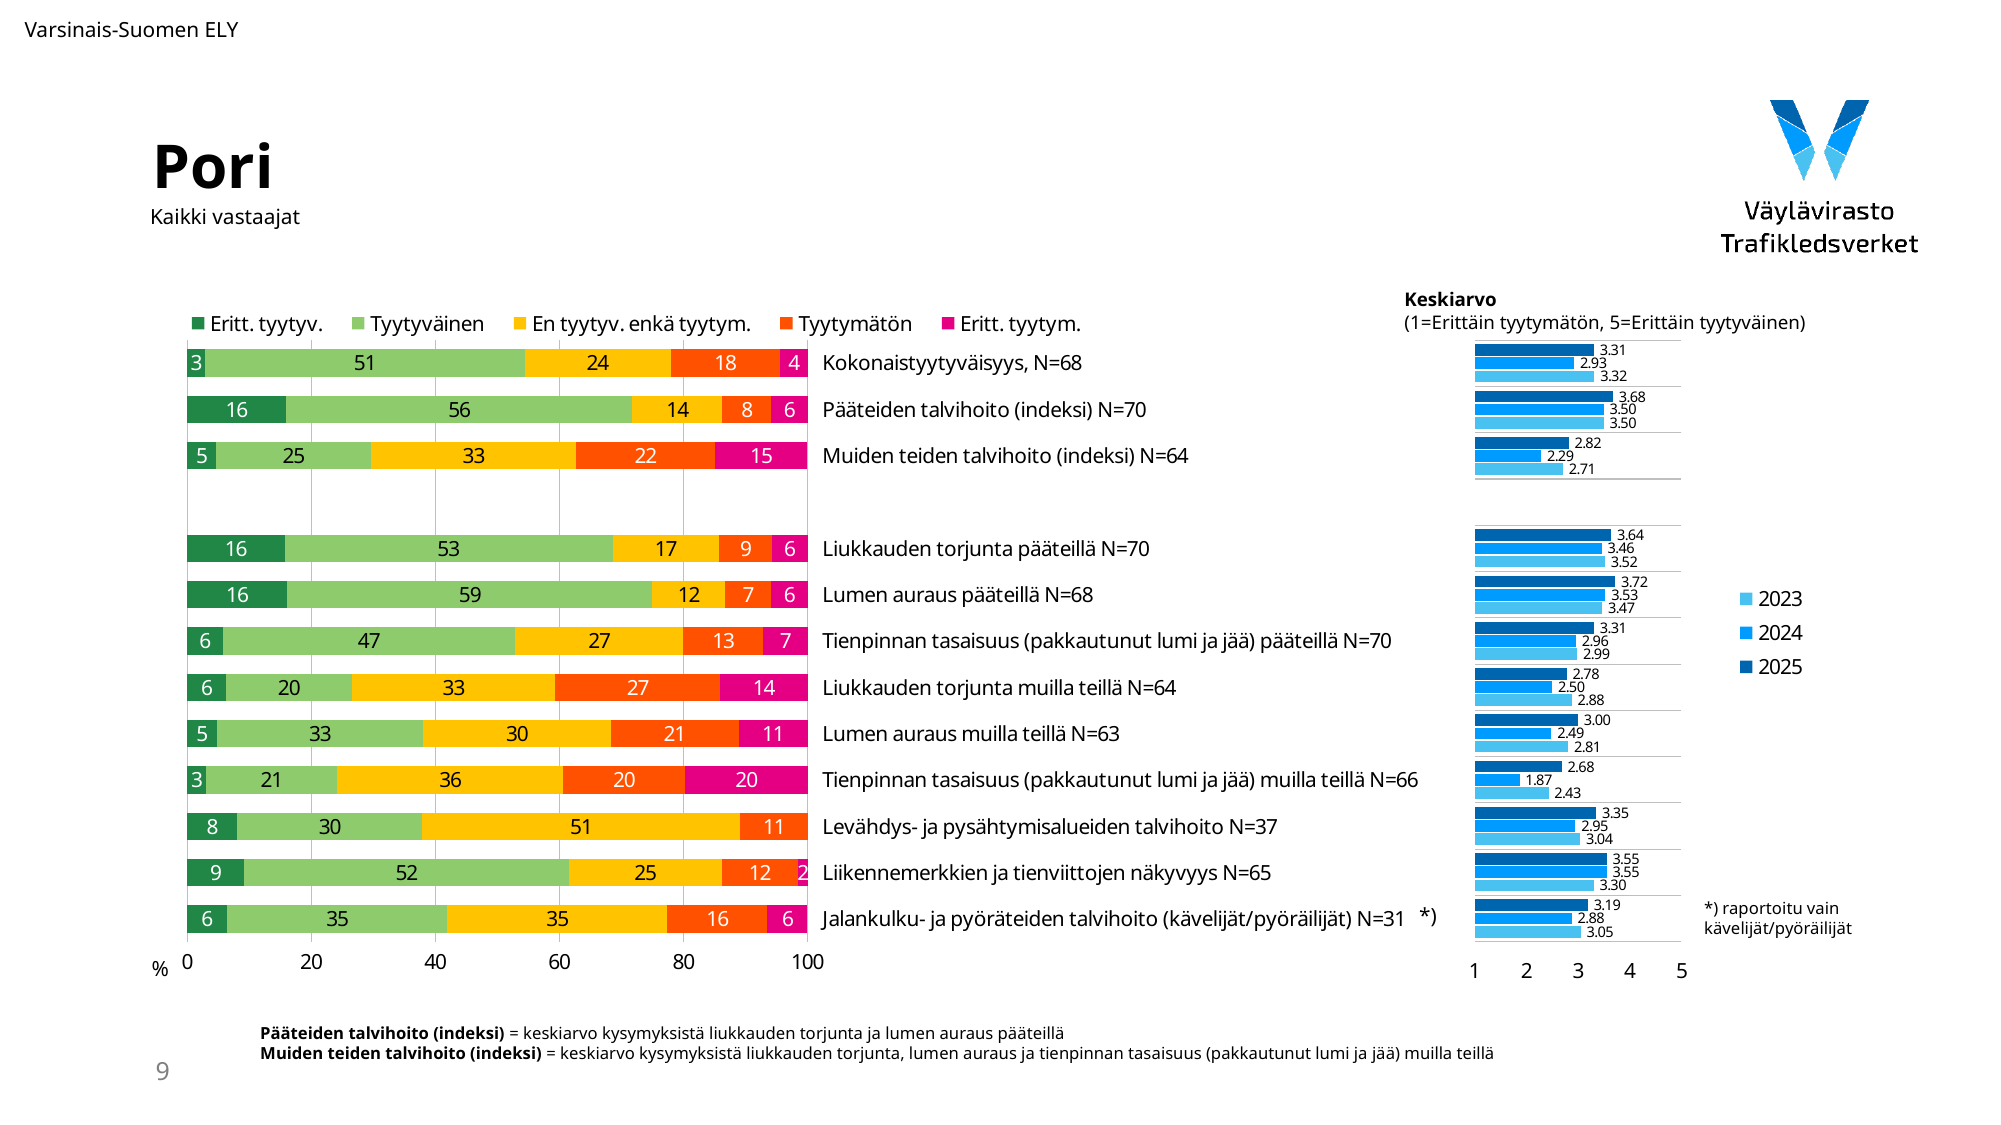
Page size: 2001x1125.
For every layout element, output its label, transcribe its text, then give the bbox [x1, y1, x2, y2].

text_box *) raportoitu vain kävelijät/pyöräilijät [1822, 890, 1868, 945]
text_box % [136, 948, 184, 989]
picture [1682, 62, 1958, 292]
footer [0, 1042, 675, 1103]
chart [168, 281, 1822, 985]
text_box Keskiarvo (1=Erittäin tyytymätön, 5=Erittäin tyytyväinen) [1389, 280, 1826, 341]
title Pori [137, 59, 1555, 278]
text_box Kaikki vastaajat [135, 196, 315, 237]
text_box Varsinais-Suomen ELY [9, 9, 254, 50]
text_box Pääteiden talvihoito (indeksi) = keskiarvo kysymyksistä liukkauden torjunta ja lumen auraus pääteillä Muiden teiden talvihoito (indeksi) = keskiarvo kysymyksistä liukkauden torjunta, lumen auraus ja tienpinnan tasaisuus (pakkautunut lumi ja jää) muilla teillä [245, 1015, 1520, 1094]
